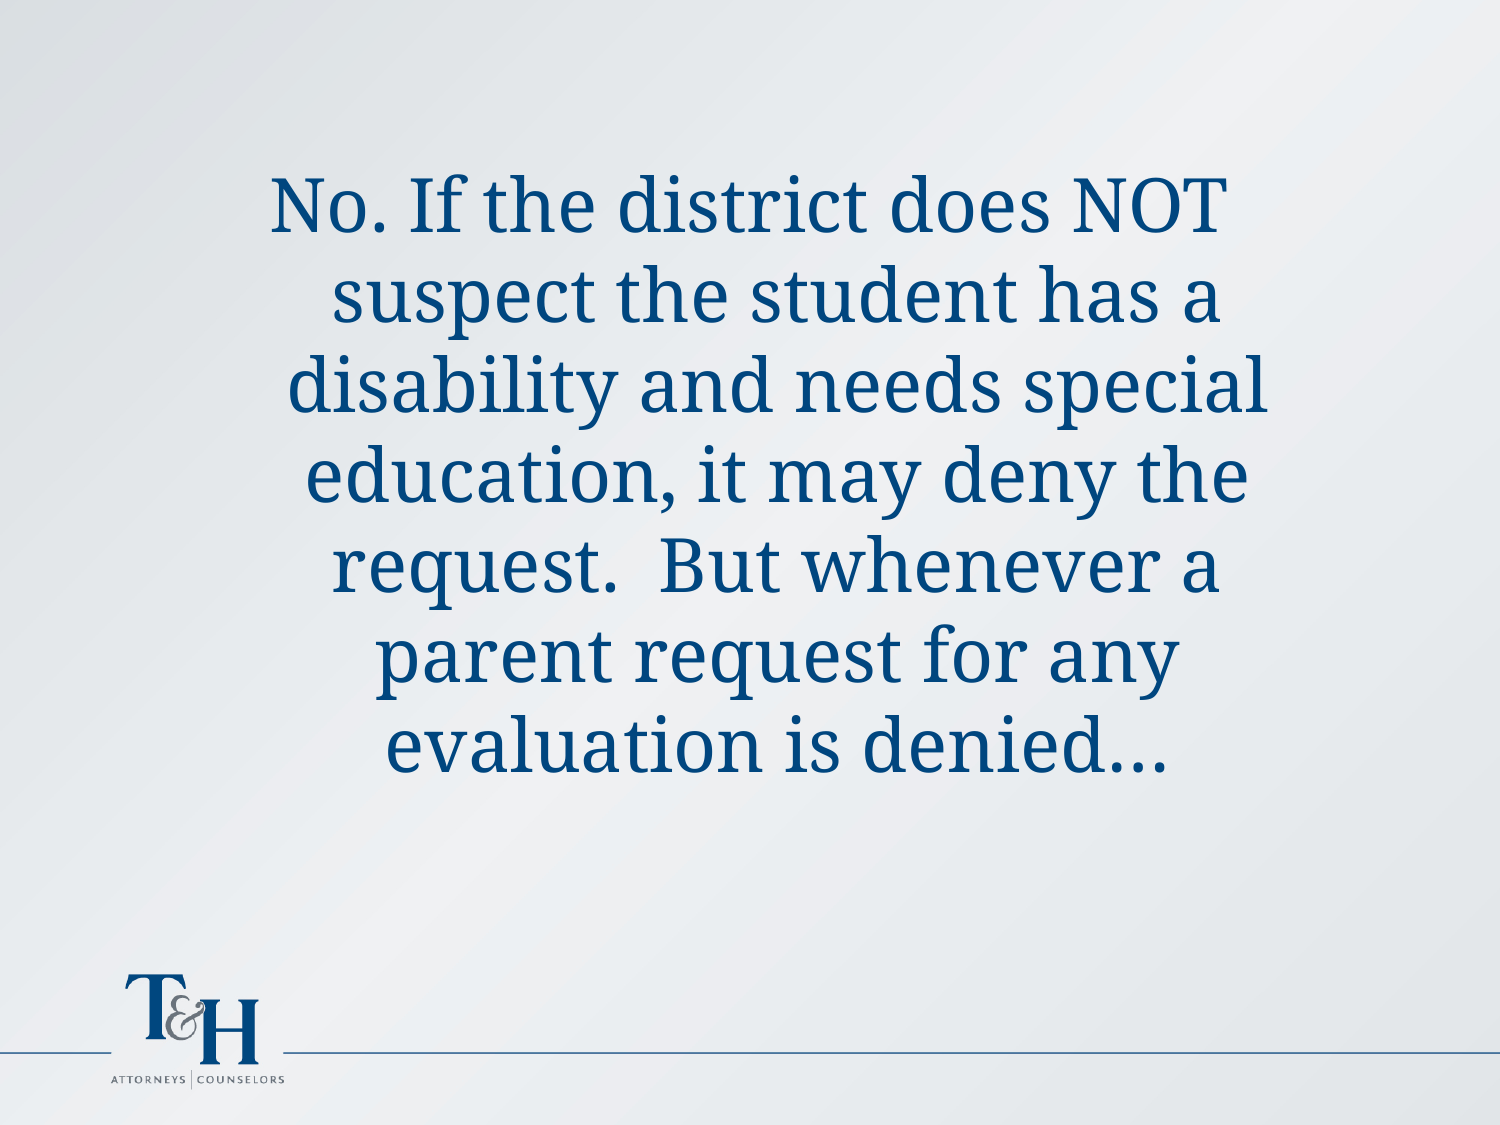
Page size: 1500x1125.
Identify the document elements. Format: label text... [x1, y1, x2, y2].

list No. If the district does NOT suspect the student has a disability and needs special education, it may deny the request. But whenever a parent request for any evaluation is denied… [149, 149, 1351, 926]
picture [0, 0, 1500, 1125]
